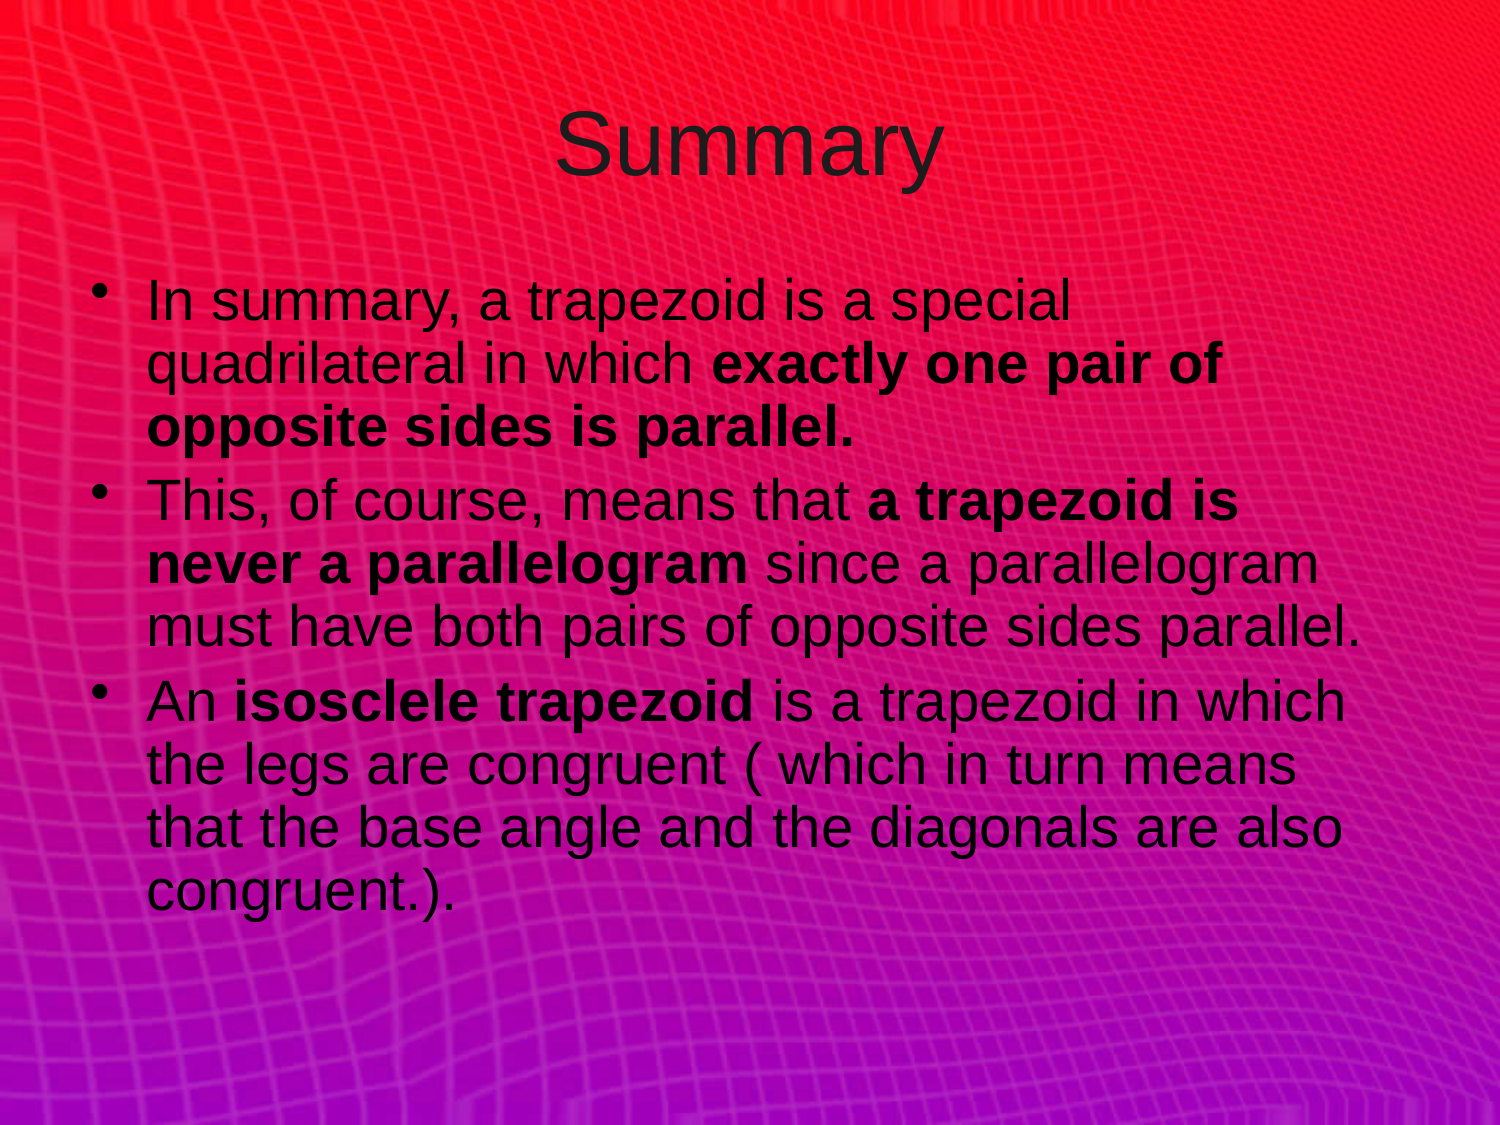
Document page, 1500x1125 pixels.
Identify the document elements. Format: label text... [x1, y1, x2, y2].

picture [0, 0, 1500, 1125]
list In summary, a trapezoid is a special quadrilateral in which exactly one pair of opposite sides is parallel. This, of course, means that a trapezoid is never a parallelogram since a parallelogram must have both pairs of opposite sides parallel. An isosclele trapezoid is a trapezoid in which the legs are congruent ( which in turn means that the base angle and the diagonals are also congruent.). [74, 262, 1426, 1006]
title Summary [74, 44, 1426, 233]
